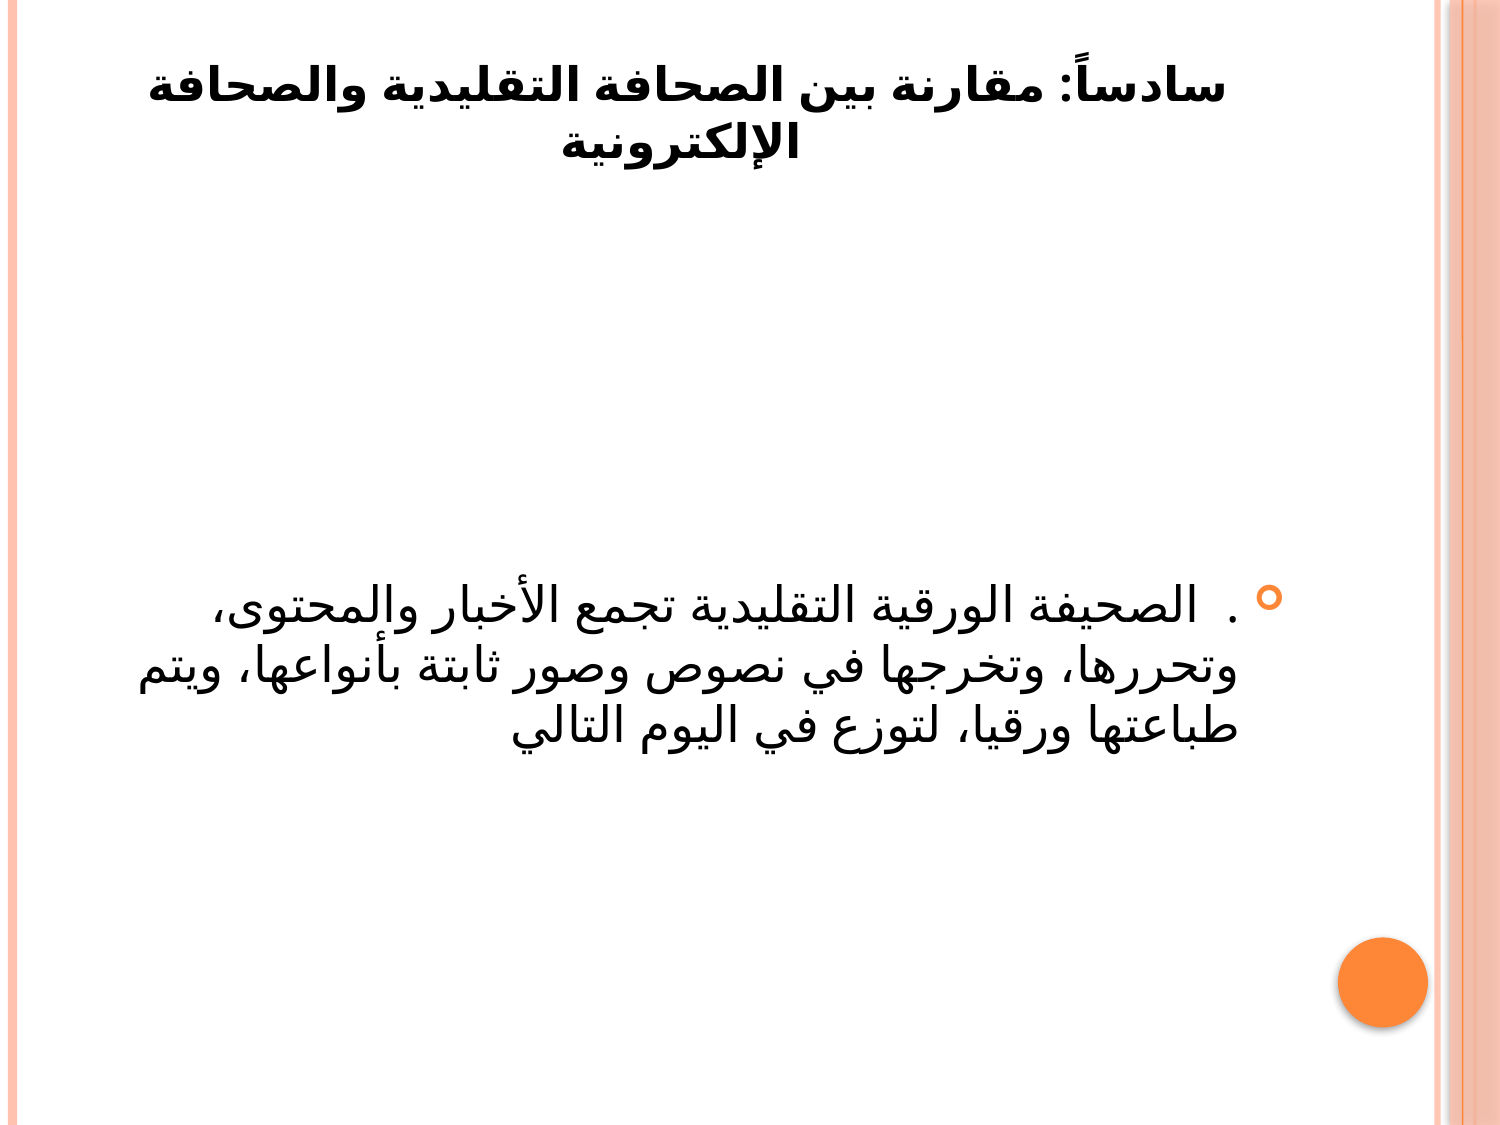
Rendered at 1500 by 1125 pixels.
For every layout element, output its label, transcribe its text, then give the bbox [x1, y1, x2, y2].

list . الصحيفة الورقية التقليدية تجمع الأخبار والمحتوى، وتحررها، وتخرجها في نصوص وصور ثابتة بأنواعها، ويتم طباعتها ورقيا، لتوزع في اليوم التالي [75, 262, 1300, 1062]
title سادساً: مقارنة بين الصحافة التقليدية والصحافة الإلكترونية [75, 45, 1300, 233]
